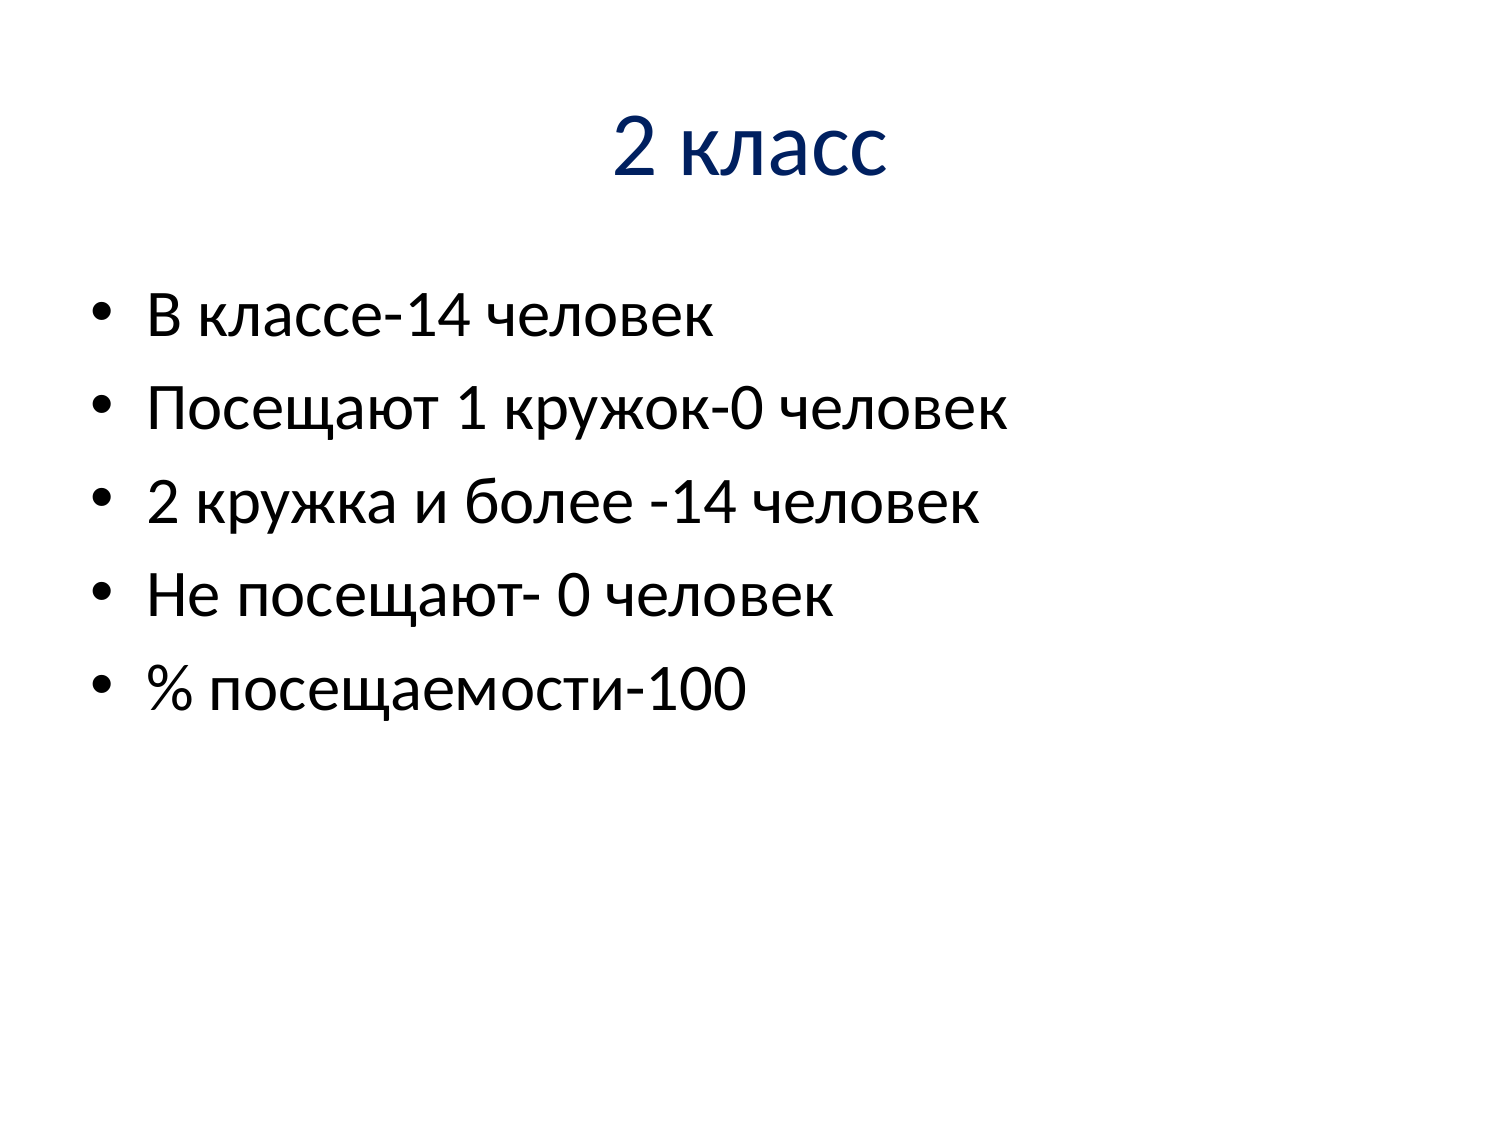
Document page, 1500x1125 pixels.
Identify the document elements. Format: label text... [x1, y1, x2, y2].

title 2 класс [75, 45, 1425, 233]
list В классе-14 человек Посещают 1 кружок-0 человек 2 кружка и более -14 человек Не посещают- 0 человек % посещаемости-100 [75, 262, 1425, 1005]
